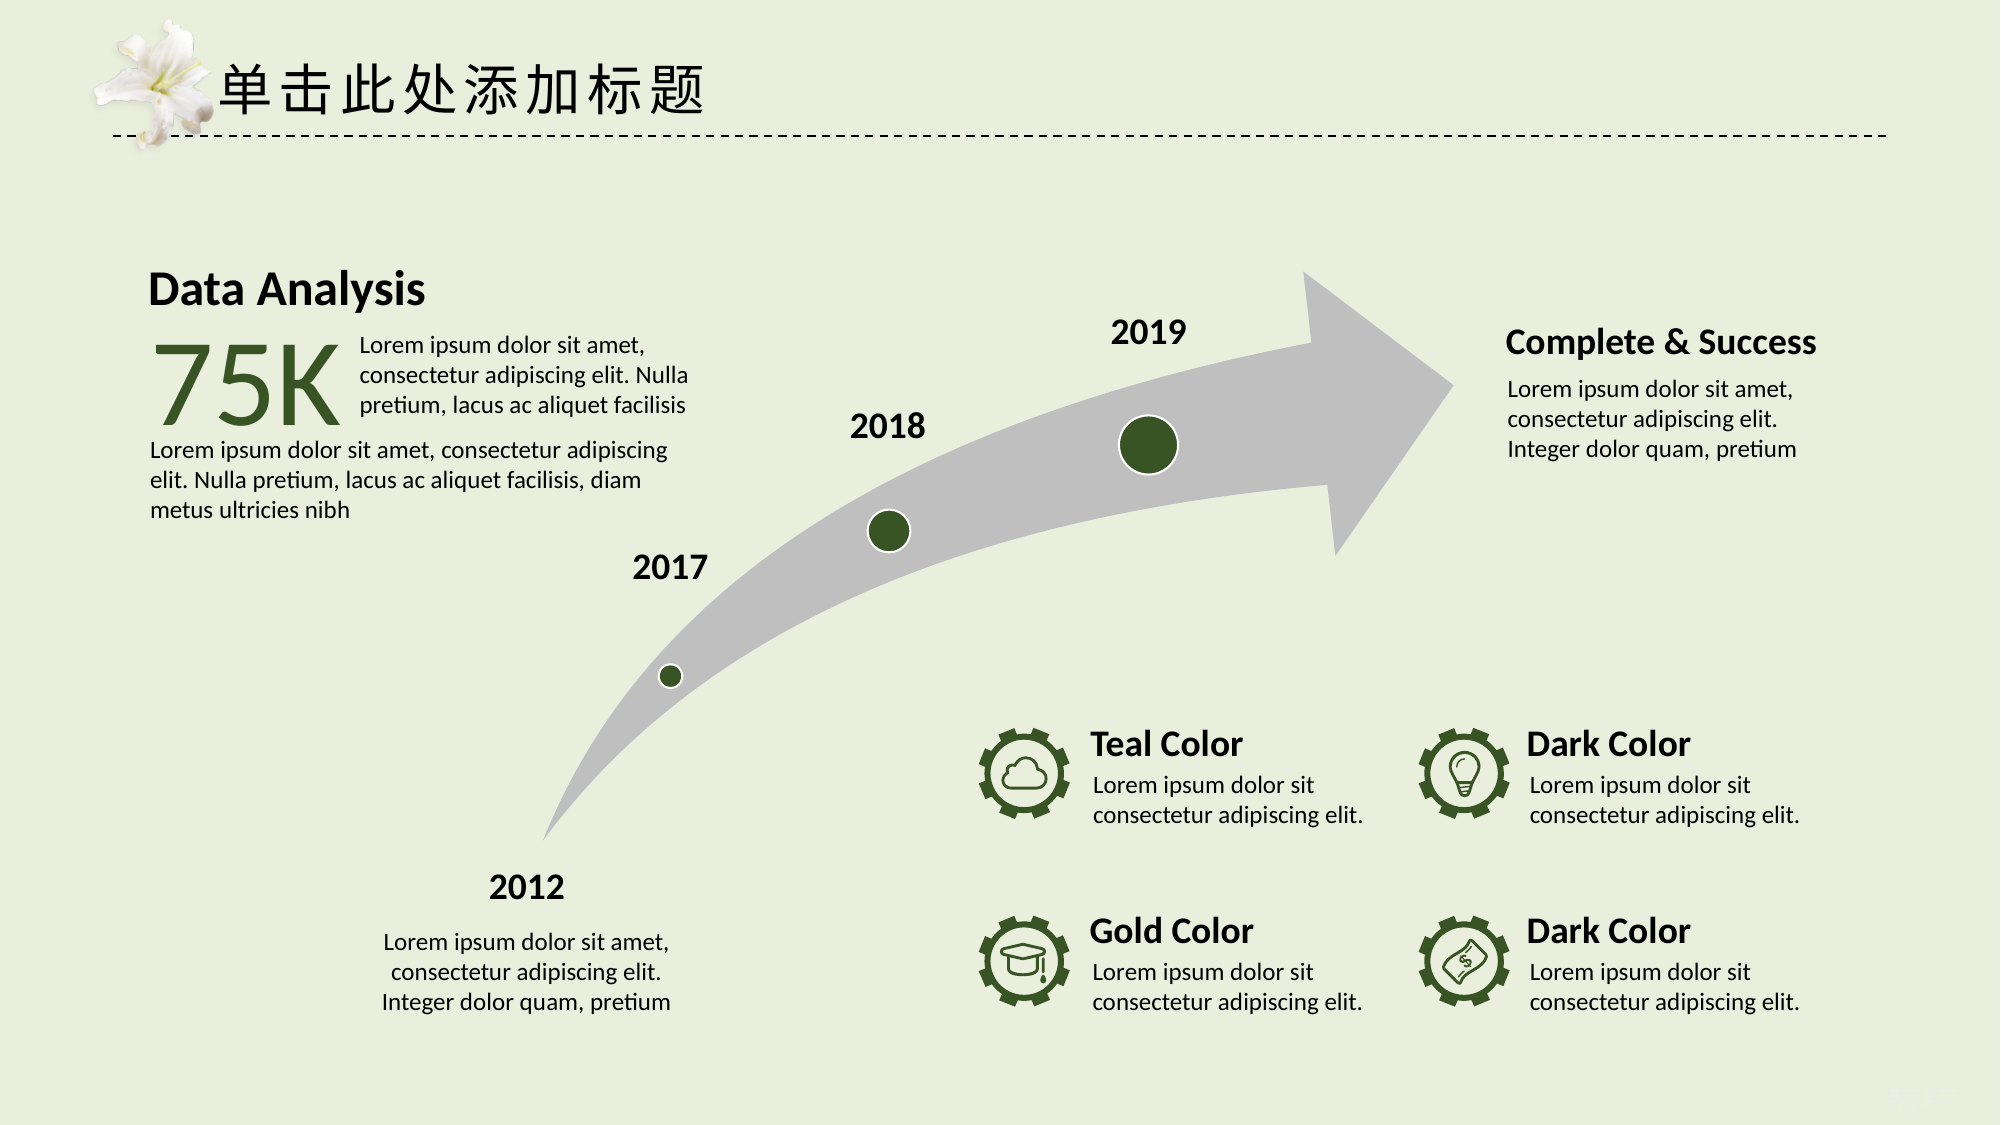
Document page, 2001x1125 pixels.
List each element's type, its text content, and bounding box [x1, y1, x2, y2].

text_box Lorem ipsum dolor sit amet, consectetur adipiscing elit. Nulla pretium, lacus ac aliquet facilisis, diam metus ultricies nibh [135, 426, 708, 531]
picture [85, 19, 215, 158]
text_box Lorem ipsum dolor sit amet, consectetur adipiscing elit. Integer dolor quam, pretium [346, 917, 708, 1023]
text_box Data Analysis [133, 247, 453, 323]
text_box [657, 663, 684, 690]
text_box Lorem ipsum dolor sit amet, consectetur adipiscing elit. Nulla pretium, lacus ac aliquet facilisis [344, 320, 779, 426]
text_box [1078, 711, 1394, 837]
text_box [1418, 727, 1510, 819]
text_box [866, 508, 912, 554]
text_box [978, 915, 1070, 1007]
text_box 75K [135, 292, 357, 426]
text_box 2018 [835, 394, 941, 454]
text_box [1515, 898, 1831, 1024]
text_box 单击此处添加标题 [215, 47, 721, 129]
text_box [978, 727, 1070, 819]
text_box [1418, 915, 1510, 1007]
text_box [542, 271, 1454, 841]
text_box [1117, 414, 1180, 476]
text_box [1515, 711, 1831, 837]
text_box 2012 [473, 854, 580, 915]
text_box Complete & Success [1491, 310, 1833, 370]
text_box 2017 [617, 534, 724, 595]
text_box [1077, 898, 1393, 1024]
text_box 2019 [1095, 299, 1202, 360]
text_box Lorem ipsum dolor sit amet, consectetur adipiscing elit. Integer dolor quam, pretium [1493, 365, 1854, 470]
